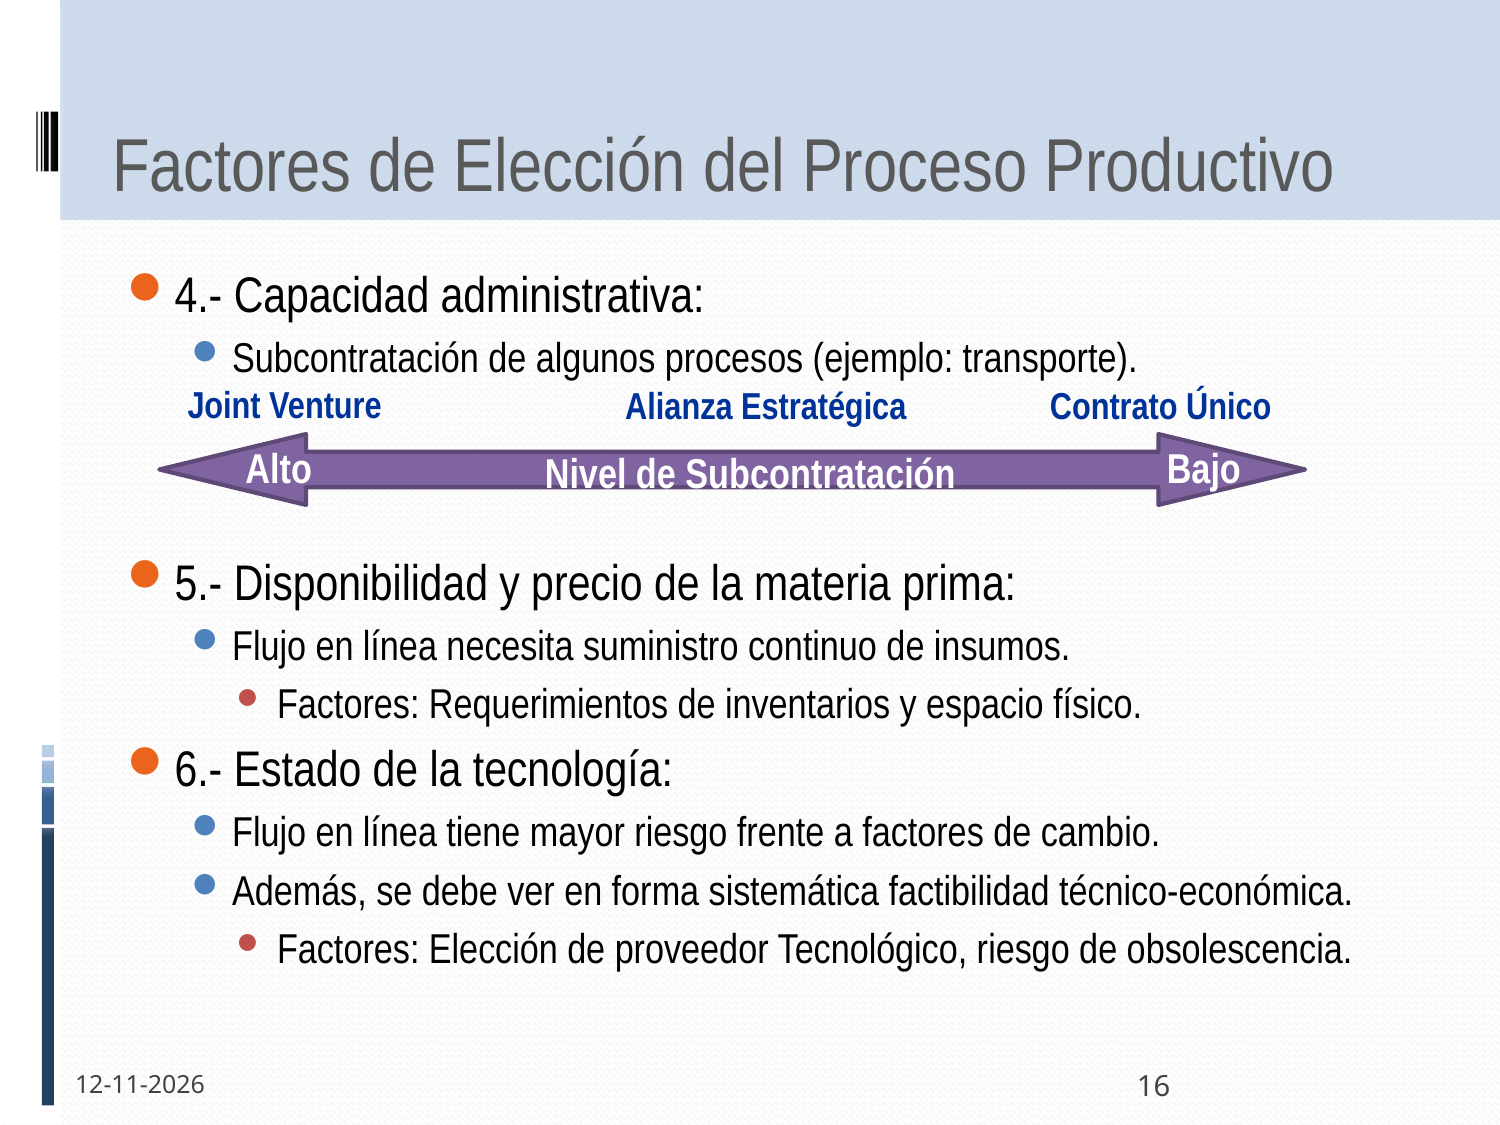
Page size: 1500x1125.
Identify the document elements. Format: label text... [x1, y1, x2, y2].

text_box [328, 449, 529, 490]
text_box [1257, 455, 1308, 484]
text_box Alianza Estratégica [610, 374, 922, 435]
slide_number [75, 1042, 243, 1103]
text_box Alto [230, 434, 328, 499]
slide_number 16 [1045, 1046, 1171, 1107]
list 4.- Capacidad administrativa: Subcontratación de algunos procesos (ejemplo: transporte). 5.- Disponibilidad y precio de la materia prima: Flujo en línea necesita suministro continuo de insumos. Factores: Requerimientos de inventarios y espacio físico. 6.- Estado de la tecnología: Flujo en línea tiene mayor riesgo frente a factores de cambio. Además, se debe ver en forma sistemática factibilidad técnico-económica. Factores: Elección de proveedor Tecnológico, riesgo de obsolescencia. [111, 255, 1436, 1038]
text_box Joint Venture [172, 373, 397, 434]
text_box Contrato Único [1034, 374, 1287, 435]
text_box [272, 499, 309, 507]
text_box [971, 449, 1152, 490]
text_box [1156, 499, 1192, 507]
text_box Nivel de Subcontratación [529, 439, 971, 505]
text_box Bajo [1152, 435, 1257, 499]
text_box [157, 450, 230, 489]
title Factores de Elección del Proceso Productivo [111, 18, 1436, 207]
